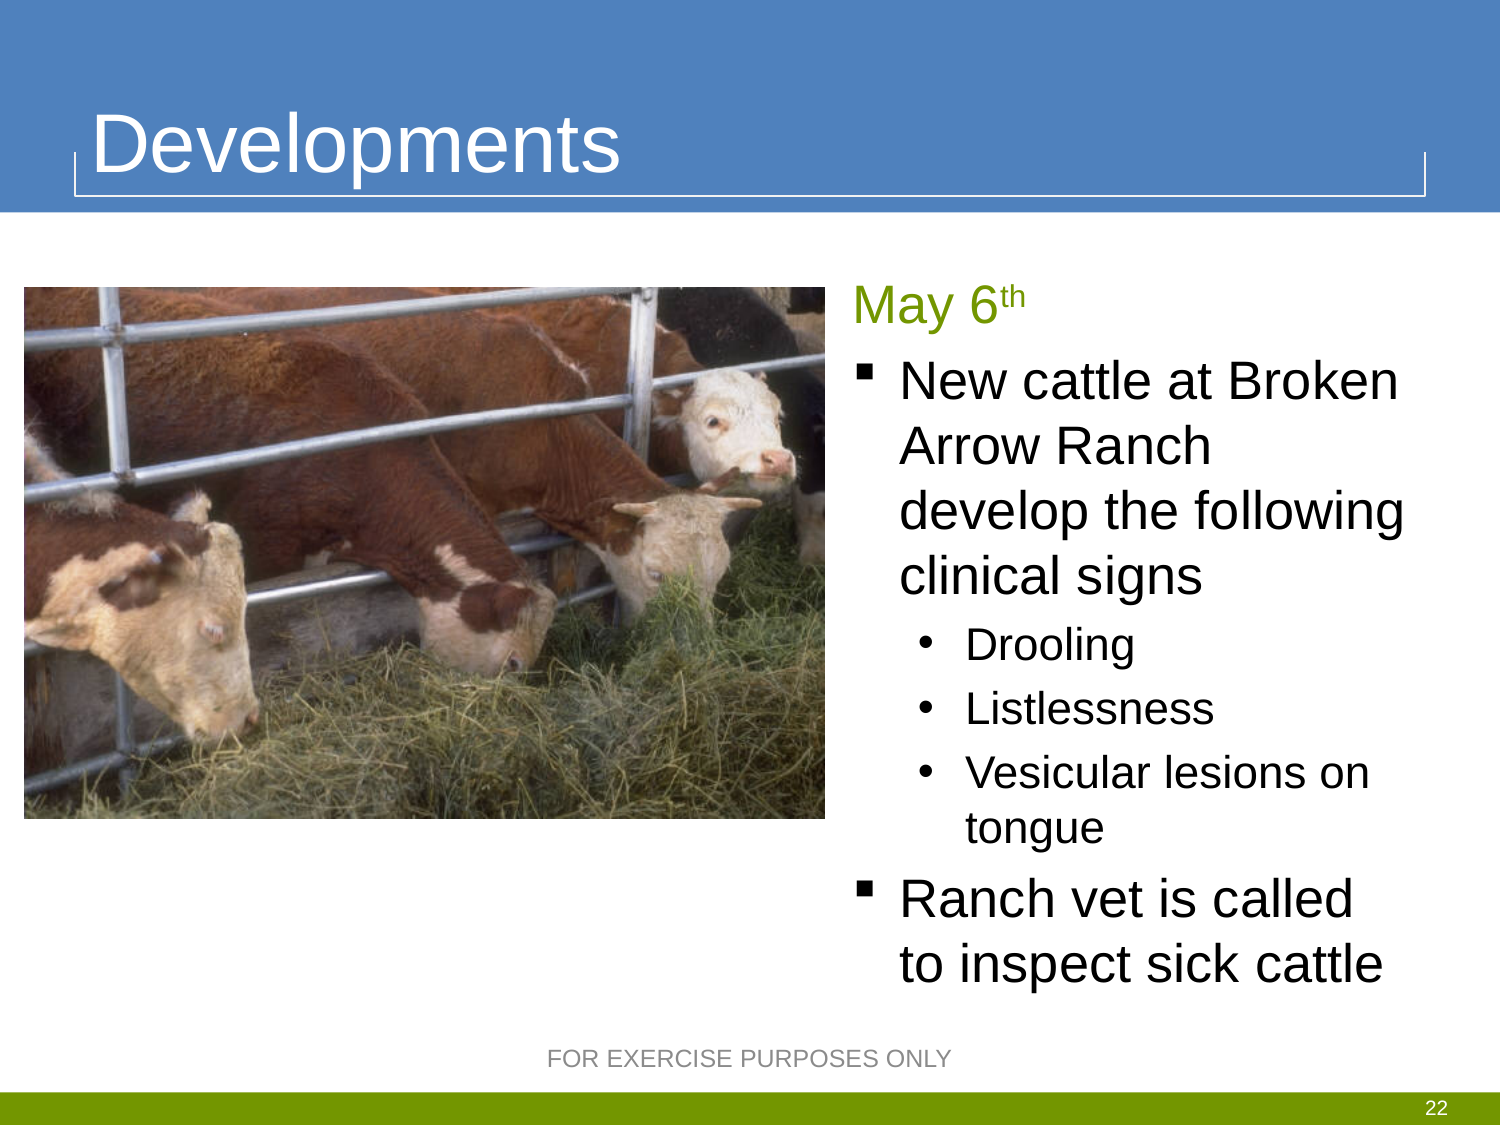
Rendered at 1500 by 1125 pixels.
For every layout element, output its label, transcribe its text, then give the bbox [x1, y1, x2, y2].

text_box May 6th New cattle at Broken Arrow Ranch develop the following clinical signs Drooling Listlessness Vesicular lesions on tongue Ranch vet is called to inspect sick cattle [762, 262, 1425, 1050]
footer FOR EXERCISE PURPOSES ONLY [512, 1042, 988, 1103]
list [24, 287, 826, 819]
title Developments [74, 44, 1426, 233]
